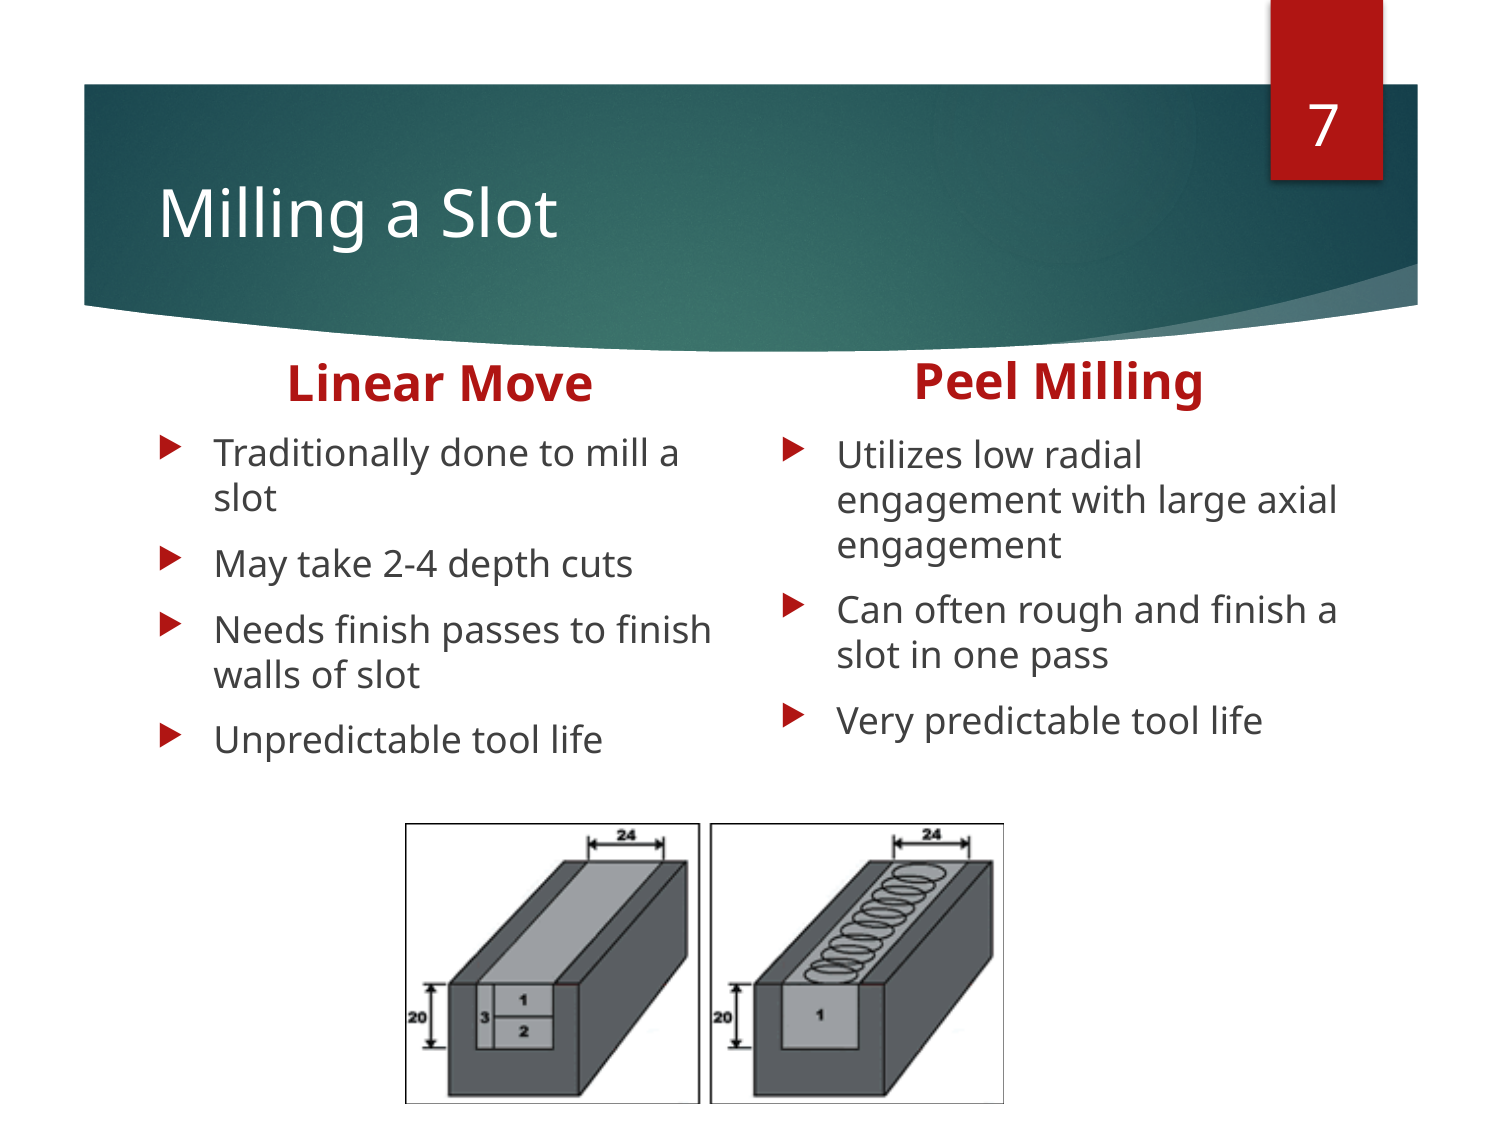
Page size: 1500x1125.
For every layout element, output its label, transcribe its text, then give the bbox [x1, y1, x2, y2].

list Peel Milling [761, 292, 1358, 417]
title Milling a Slot [142, 152, 1183, 269]
list Utilizes low radial engagement with large axial engagement Can often rough and finish a slot in one pass Very predictable tool life [765, 423, 1362, 878]
list Traditionally done to mill a slot May take 2-4 depth cuts Needs finish passes to finish walls of slot Unpredictable tool life [142, 421, 739, 876]
slide_number 7 [1259, 48, 1390, 175]
picture [404, 823, 1005, 1104]
list Linear Move [142, 294, 739, 420]
